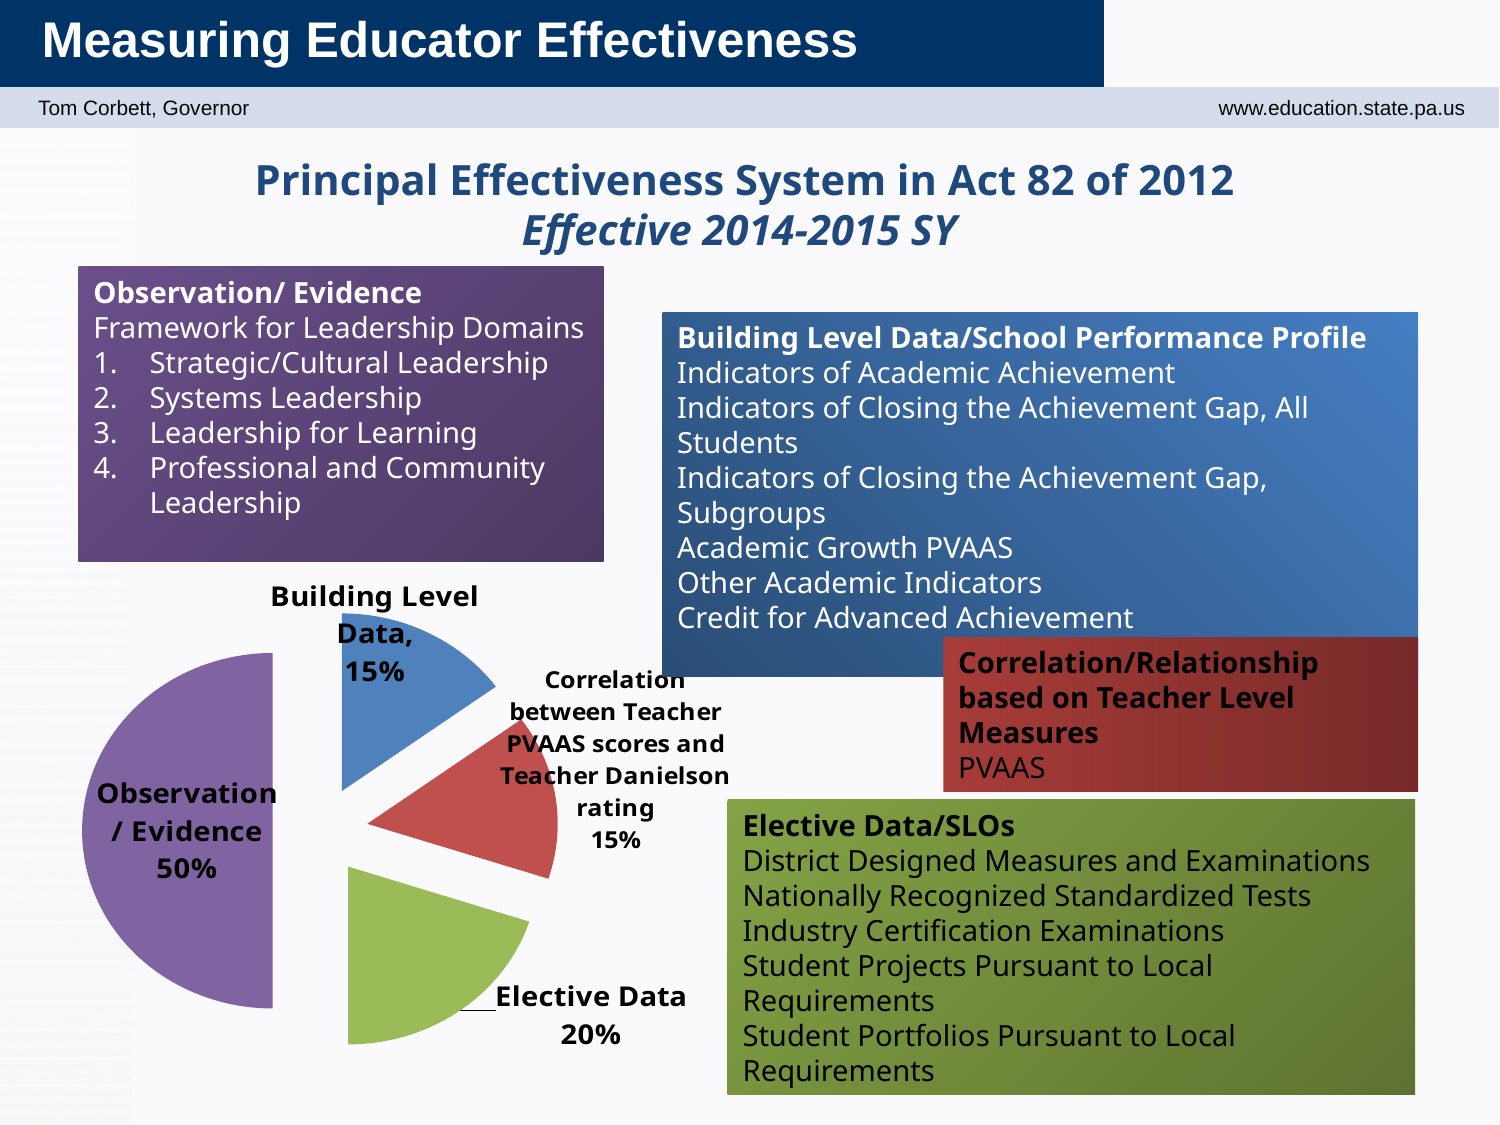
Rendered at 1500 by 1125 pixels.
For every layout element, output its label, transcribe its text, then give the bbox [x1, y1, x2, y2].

text_box Elective Data/SLOs District Designed Measures and Examinations Nationally Recognized Standardized Tests Industry Certification Examinations Student Projects Pursuant to Local Requirements Student Portfolios Pursuant to Local Requirements [904, 799, 1416, 1095]
text_box Principal Effectiveness System in Act 82 of 2012 Effective 2014-2015 SY [50, 145, 1439, 311]
text_box Correlation/Relationship based on Teacher Level Measures PVAAS [943, 637, 1419, 792]
picture [0, 0, 1500, 1125]
chart [0, 496, 899, 1094]
text_box Observation/ Evidence Framework for Leadership Domains Strategic/Cultural Leadership Systems Leadership Leadership for Learning Professional and Community Leadership [78, 311, 604, 494]
text_box Building Level Data/School Performance Profile Indicators of Academic Achievement Indicators of Closing the Achievement Gap, All Students Indicators of Closing the Achievement Gap, Subgroups Academic Growth PVAAS Other Academic Indicators Credit for Advanced Achievement [662, 312, 1419, 677]
